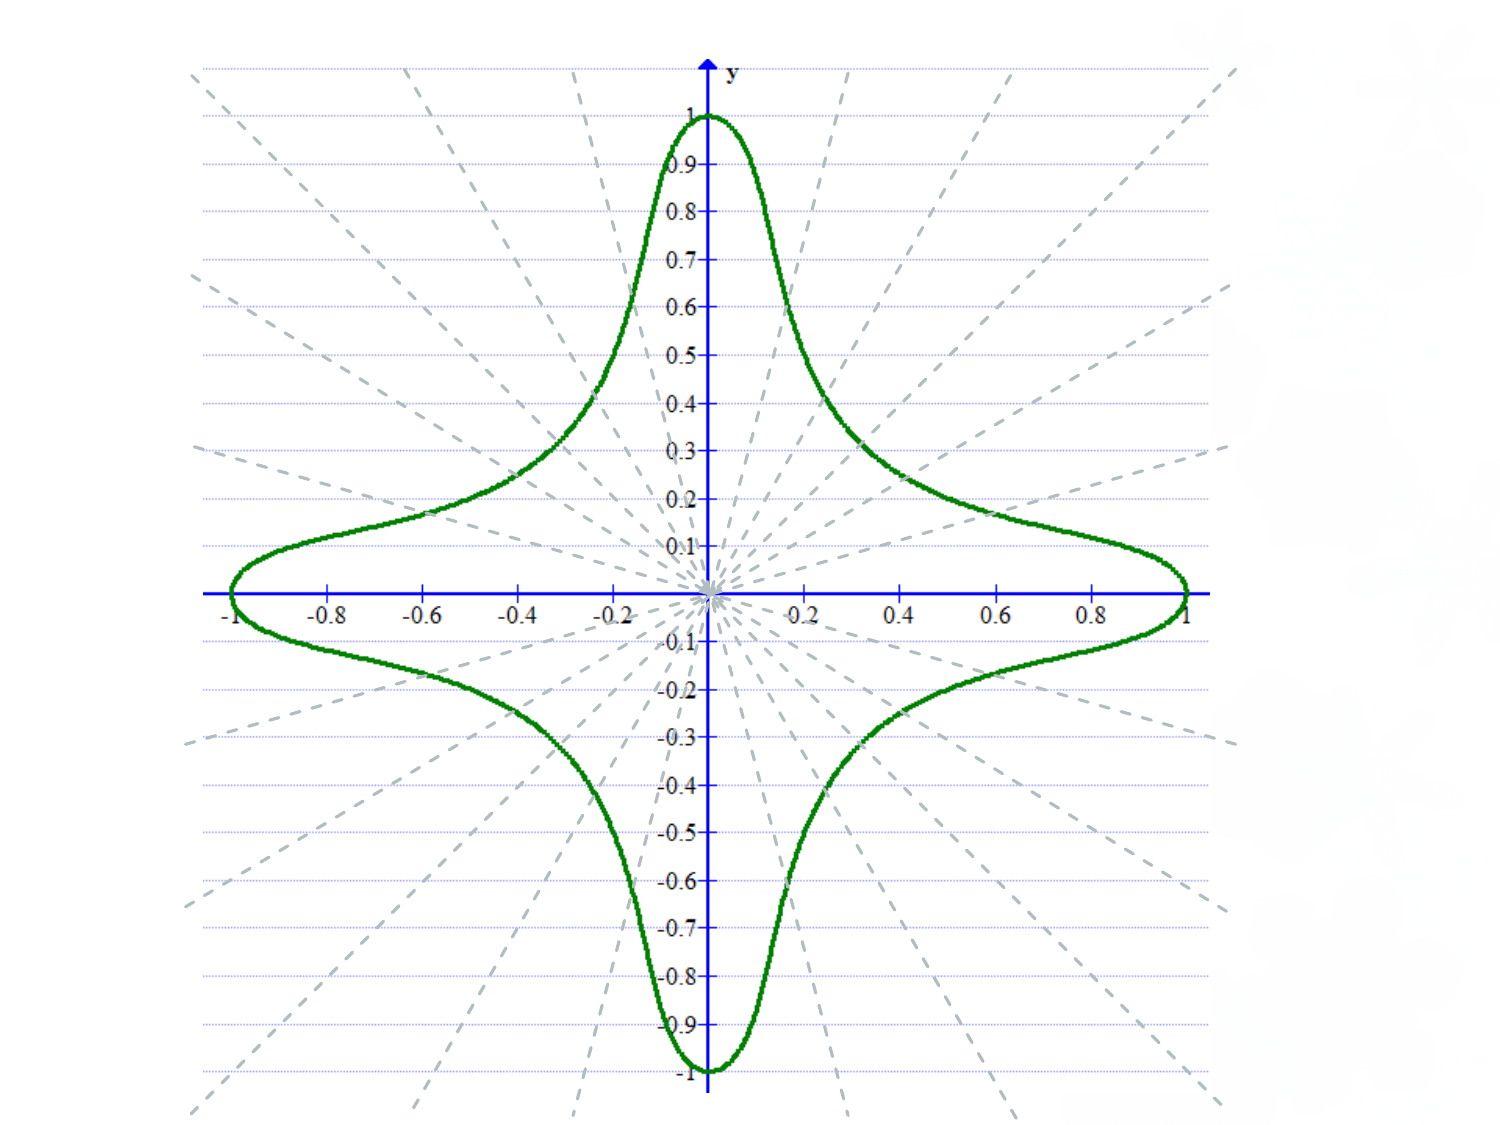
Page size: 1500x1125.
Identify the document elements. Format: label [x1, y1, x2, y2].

text_box [185, 68, 1237, 443]
text_box [185, 753, 566, 1120]
text_box [855, 752, 1237, 1120]
picture [203, 59, 1211, 68]
text_box [856, 443, 1237, 745]
text_box [572, 72, 849, 1117]
text_box [185, 443, 566, 745]
